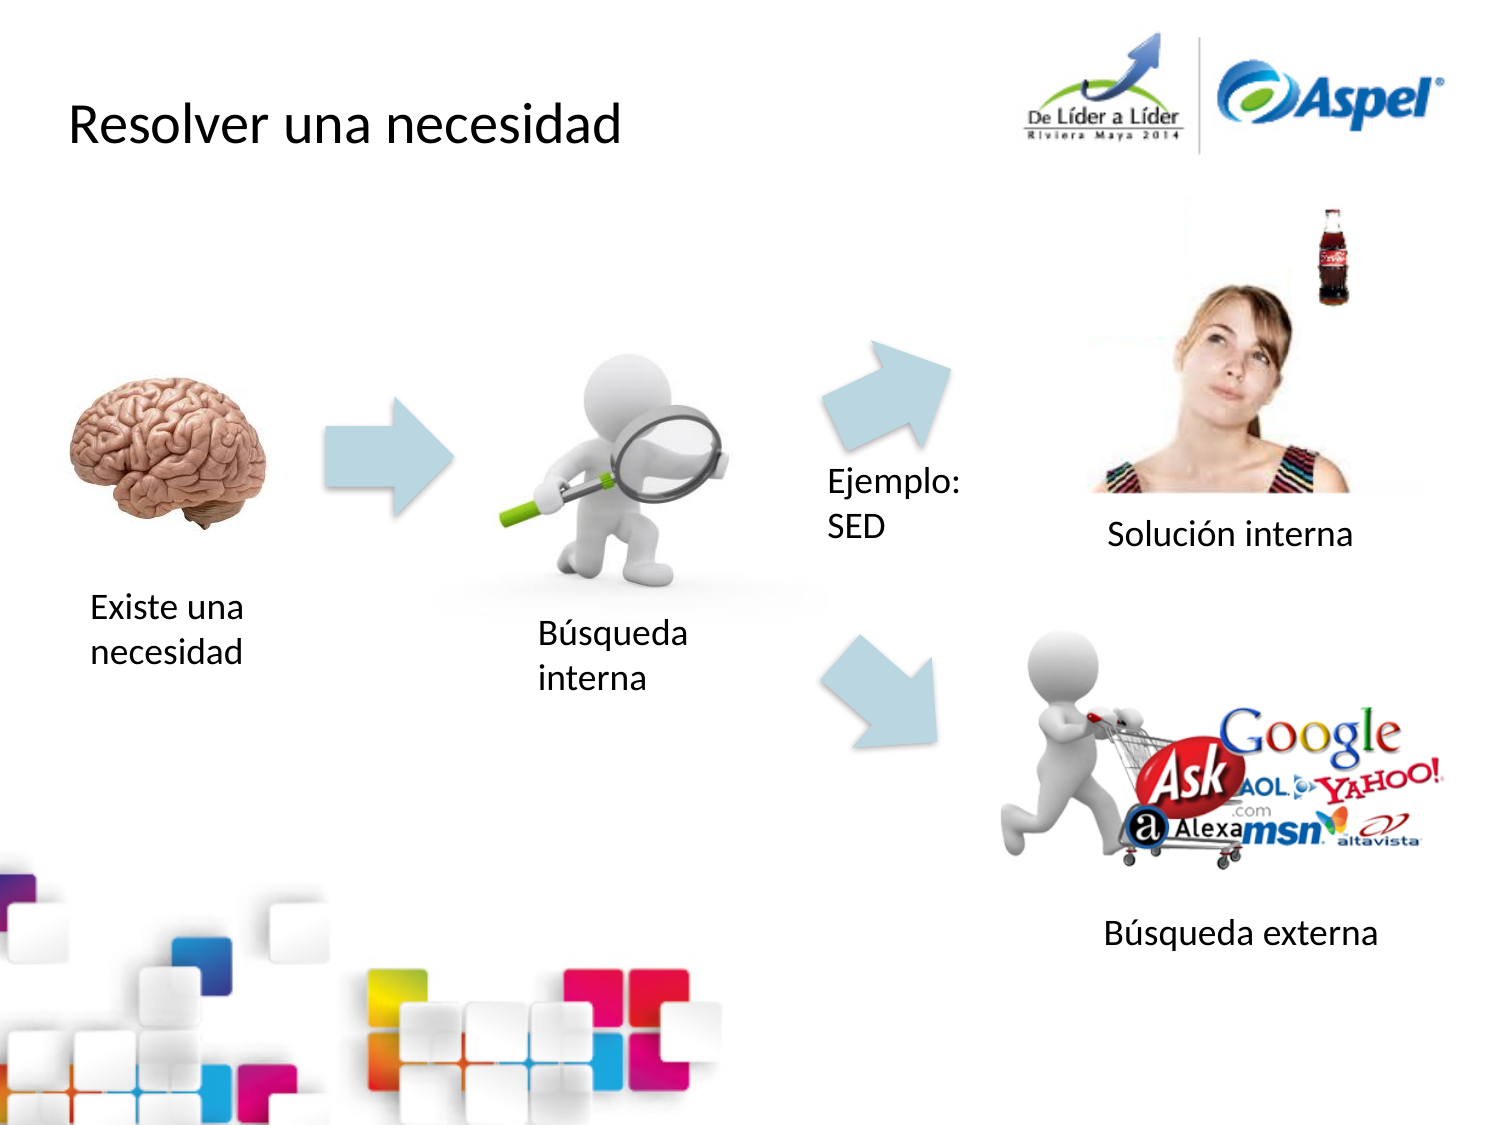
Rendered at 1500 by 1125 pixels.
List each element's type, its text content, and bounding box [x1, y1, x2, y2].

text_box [43, 357, 290, 681]
text_box [325, 396, 402, 517]
text_box [832, 634, 938, 748]
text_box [1080, 196, 1424, 563]
title Resolver una necesidad [53, 0, 762, 242]
picture [0, 0, 1500, 1125]
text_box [407, 325, 829, 708]
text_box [1000, 629, 1445, 962]
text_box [812, 335, 1002, 556]
